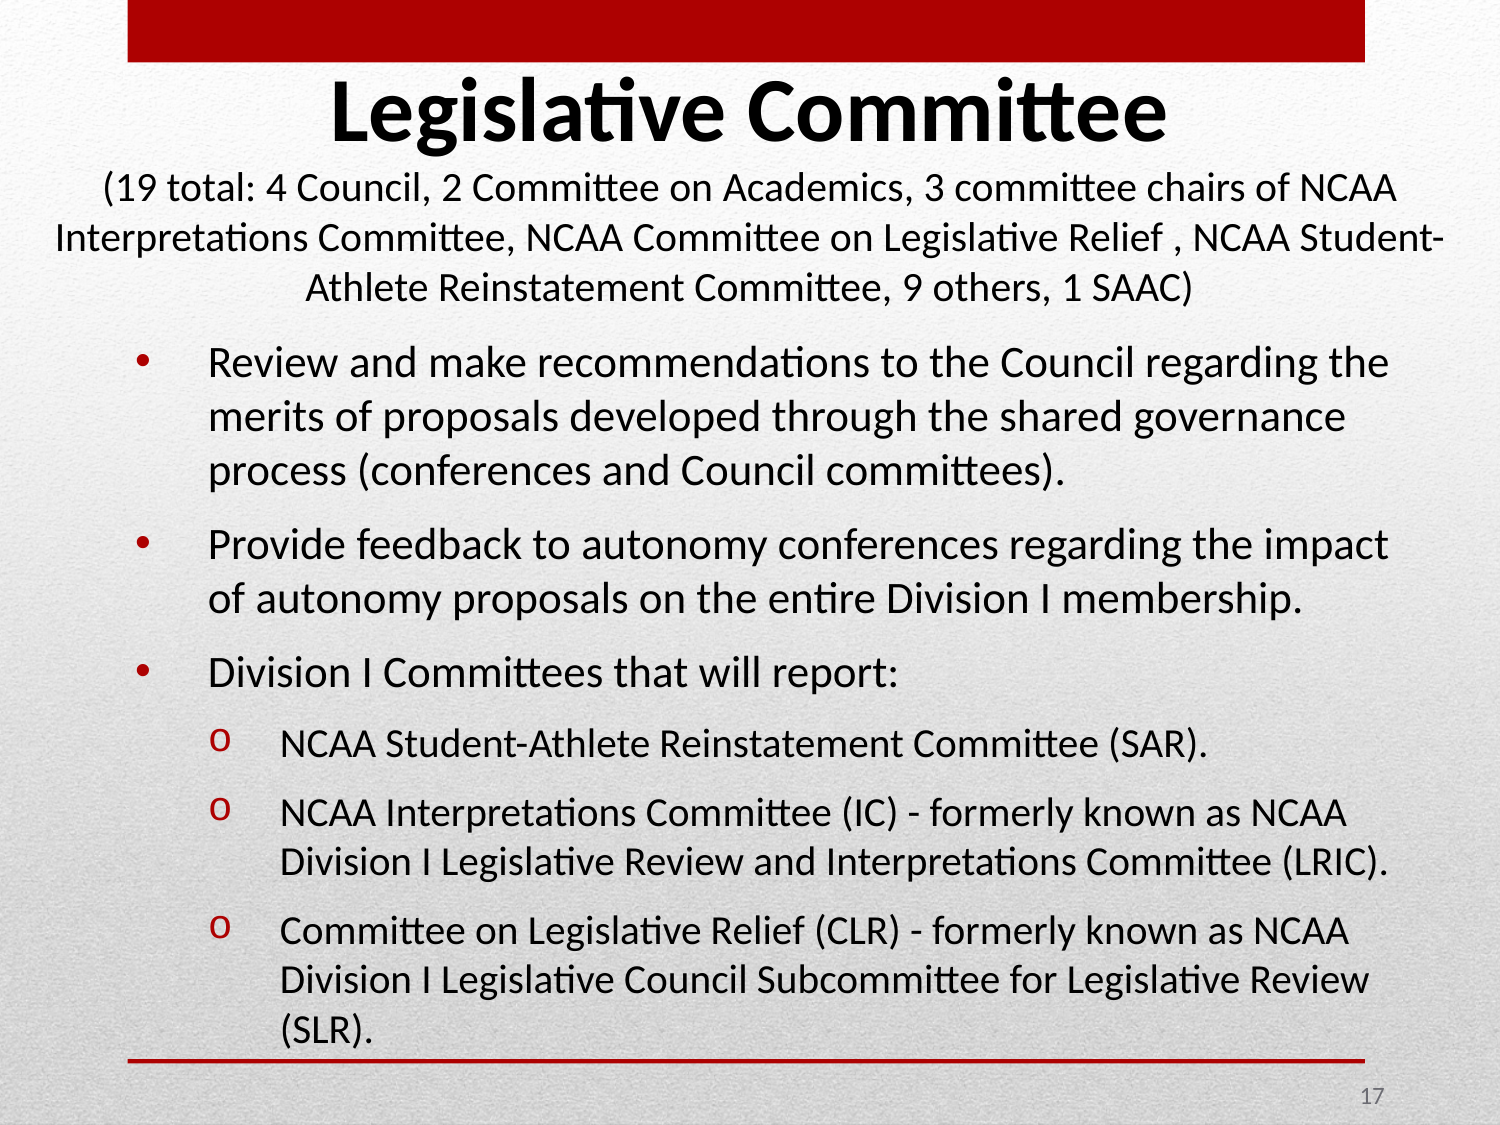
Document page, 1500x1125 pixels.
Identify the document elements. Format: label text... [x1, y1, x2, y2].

slide_number 17 [1275, 1065, 1400, 1125]
list Review and make recommendations to the Council regarding the merits of proposals developed through the shared governance process (conferences and Council committees). Provide feedback to autonomy conferences regarding the impact of autonomy proposals on the entire Division I membership. Division I Committees that will report: NCAA Student-Athlete Reinstatement Committee (SAR). NCAA Interpretations Committee (IC) - formerly known as NCAA Division I Legislative Review and Interpretations Committee (LRIC). Committee on Legislative Relief (CLR) - formerly known as NCAA Division I Legislative Council Subcommittee for Legislative Review (SLR). [120, 324, 1425, 1063]
title Legislative Committee (19 total: 4 Council, 2 Committee on Academics, 3 committee chairs of NCAA Interpretations Committee, NCAA Committee on Legislative Relief , NCAA Student-Athlete Reinstatement Committee, 9 others, 1 SAAC) [0, 60, 1500, 300]
